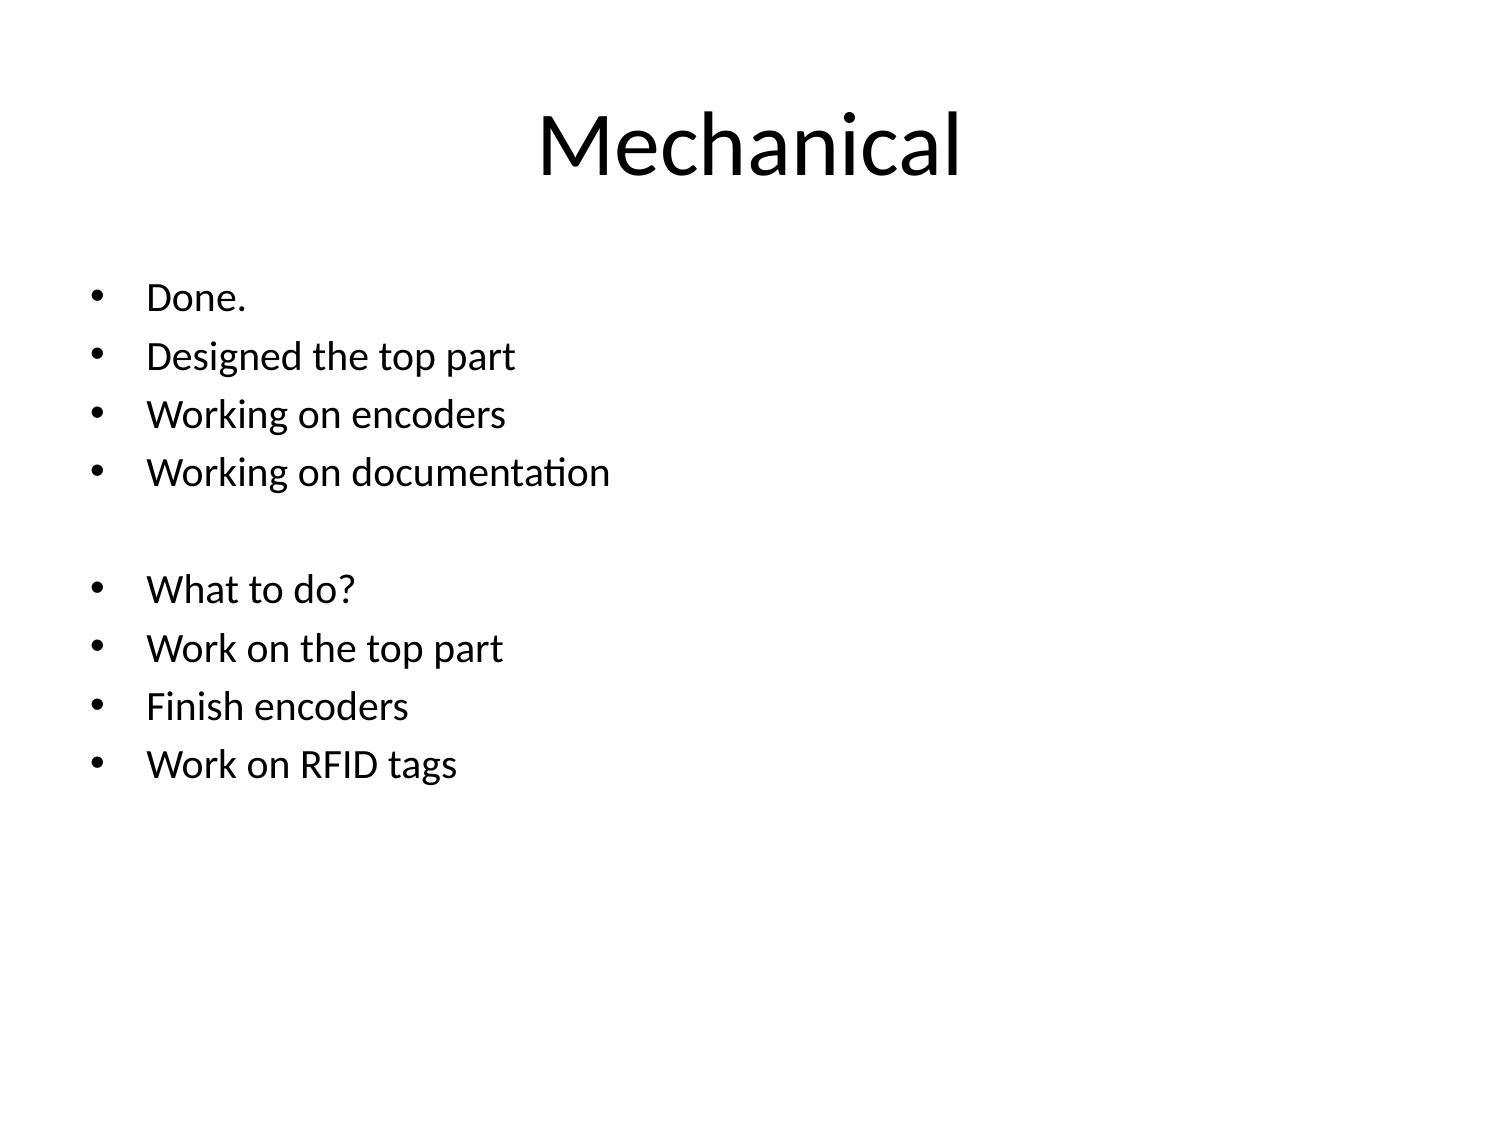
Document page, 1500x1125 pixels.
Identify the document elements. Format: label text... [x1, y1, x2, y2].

title Mechanical [75, 45, 1425, 233]
list Done. Designed the top part Working on encoders Working on documentation What to do? Work on the top part Finish encoders Work on RFID tags [75, 262, 1425, 1005]
